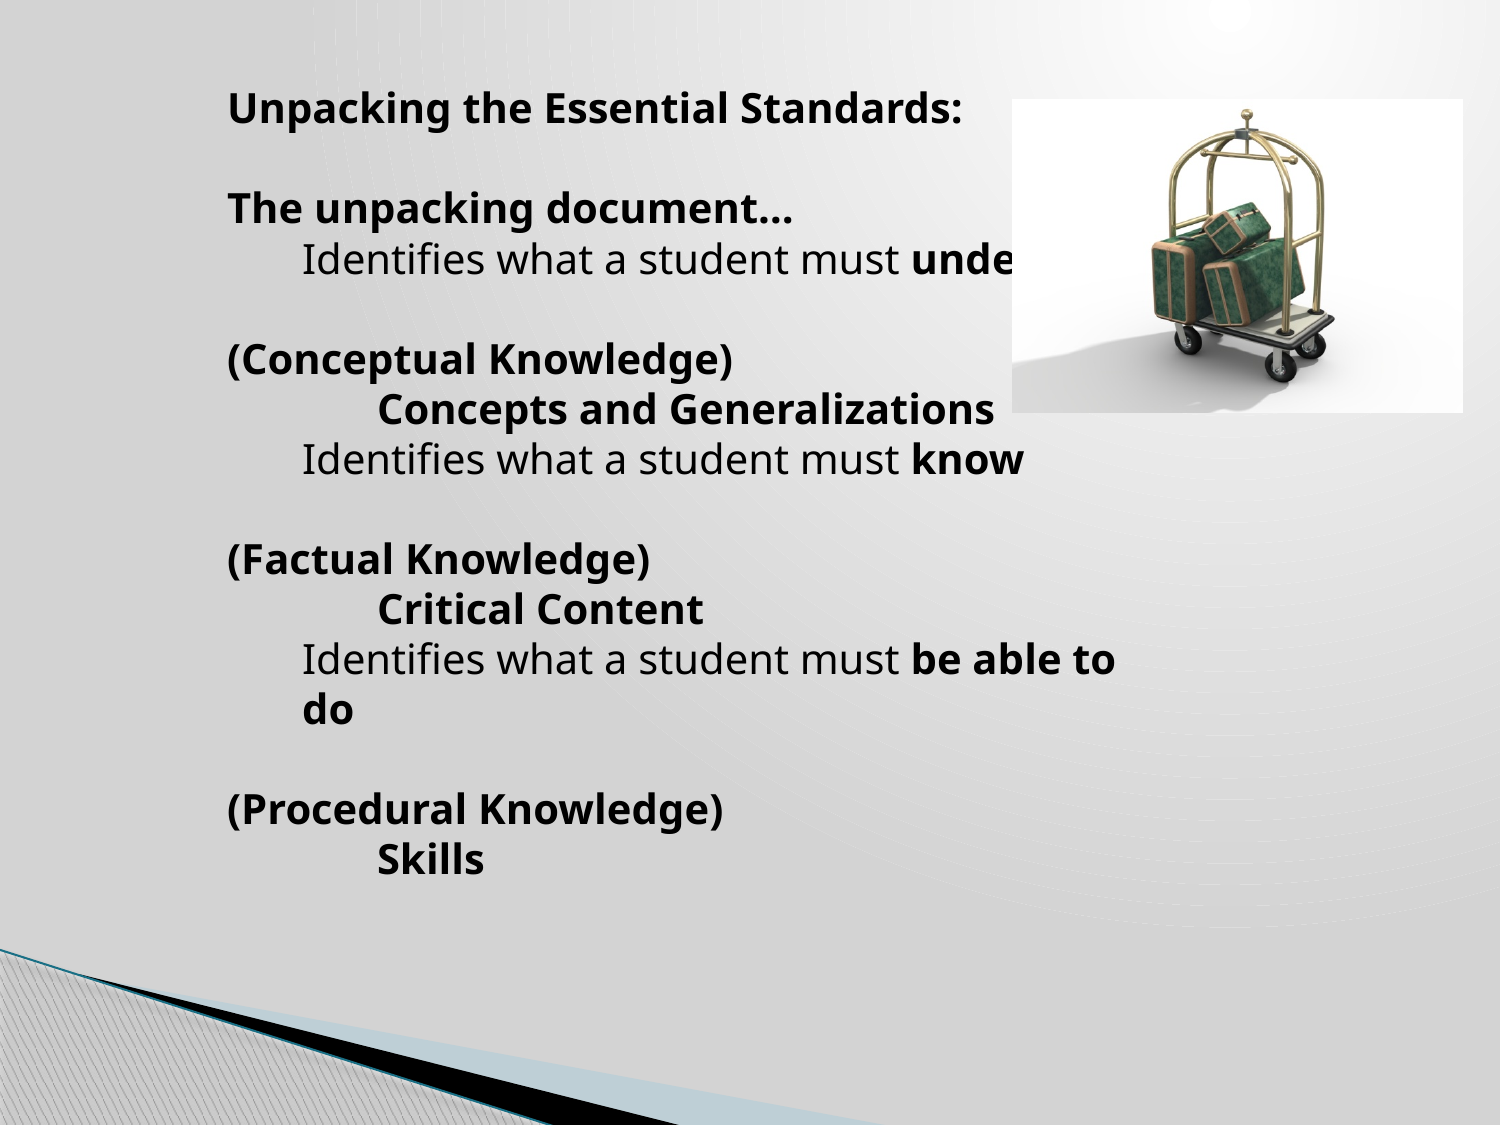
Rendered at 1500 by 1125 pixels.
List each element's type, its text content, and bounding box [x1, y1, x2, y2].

picture [1012, 99, 1463, 413]
text_box Unpacking the Essential Standards: The unpacking document… Identifies what a student must understand (Conceptual Knowledge) Concepts and Generalizations Identifies what a student must know (Factual Knowledge) Critical Content Identifies what a student must be able to do (Procedural Knowledge) Skills [212, 74, 1175, 890]
